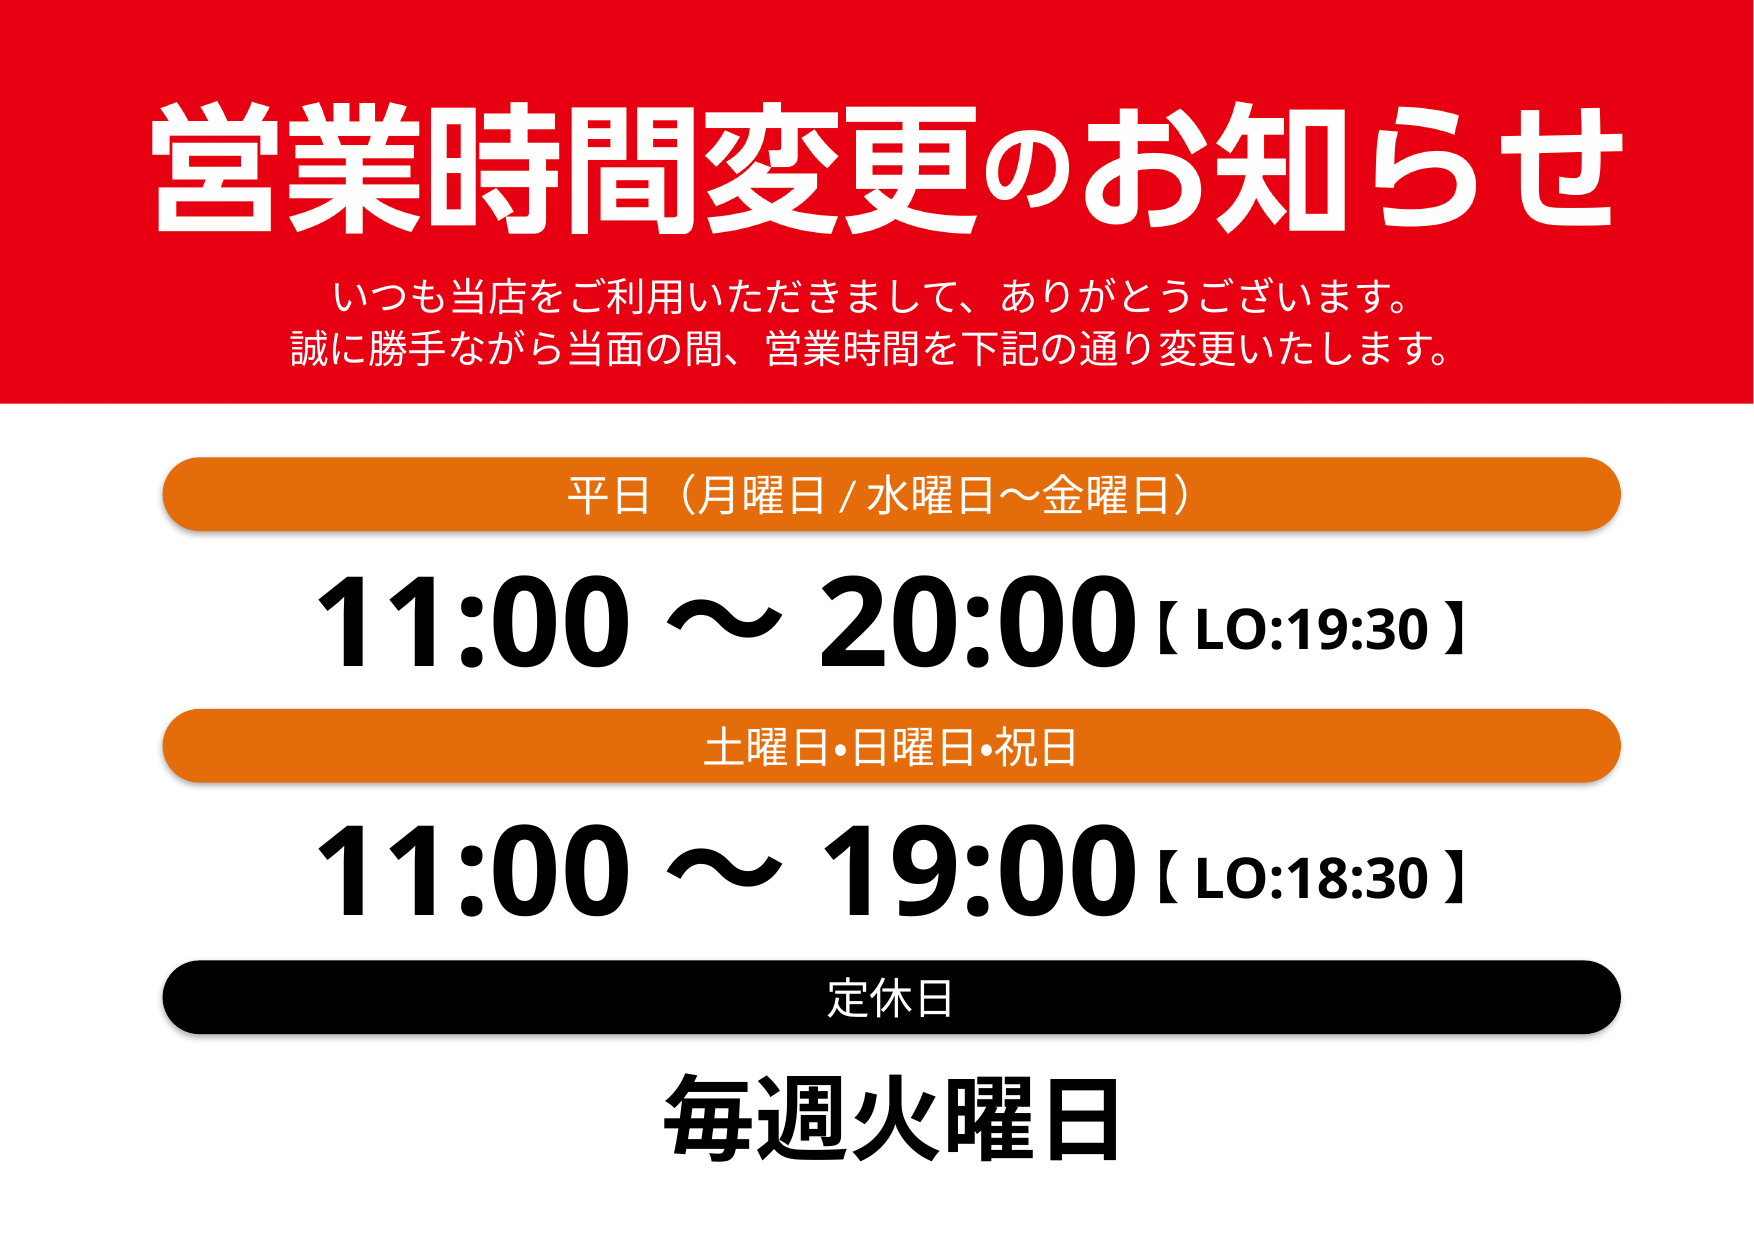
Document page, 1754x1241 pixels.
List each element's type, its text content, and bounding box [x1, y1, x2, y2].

text_box 定休日 [161, 959, 1622, 1035]
picture [0, 0, 1754, 405]
text_box 土曜日・日曜日・祝日 [161, 708, 1622, 784]
text_box 11:00～20:00 [296, 533, 1155, 699]
text_box 【LO:19:30】 [1108, 585, 1515, 669]
text_box 毎週火曜日 [646, 1051, 1146, 1180]
text_box 【LO:18:30】 [1108, 834, 1515, 917]
text_box 11:00～19:00 [296, 782, 1155, 948]
text_box 平日（月曜日/水曜日〜金曜日） [161, 456, 1622, 532]
